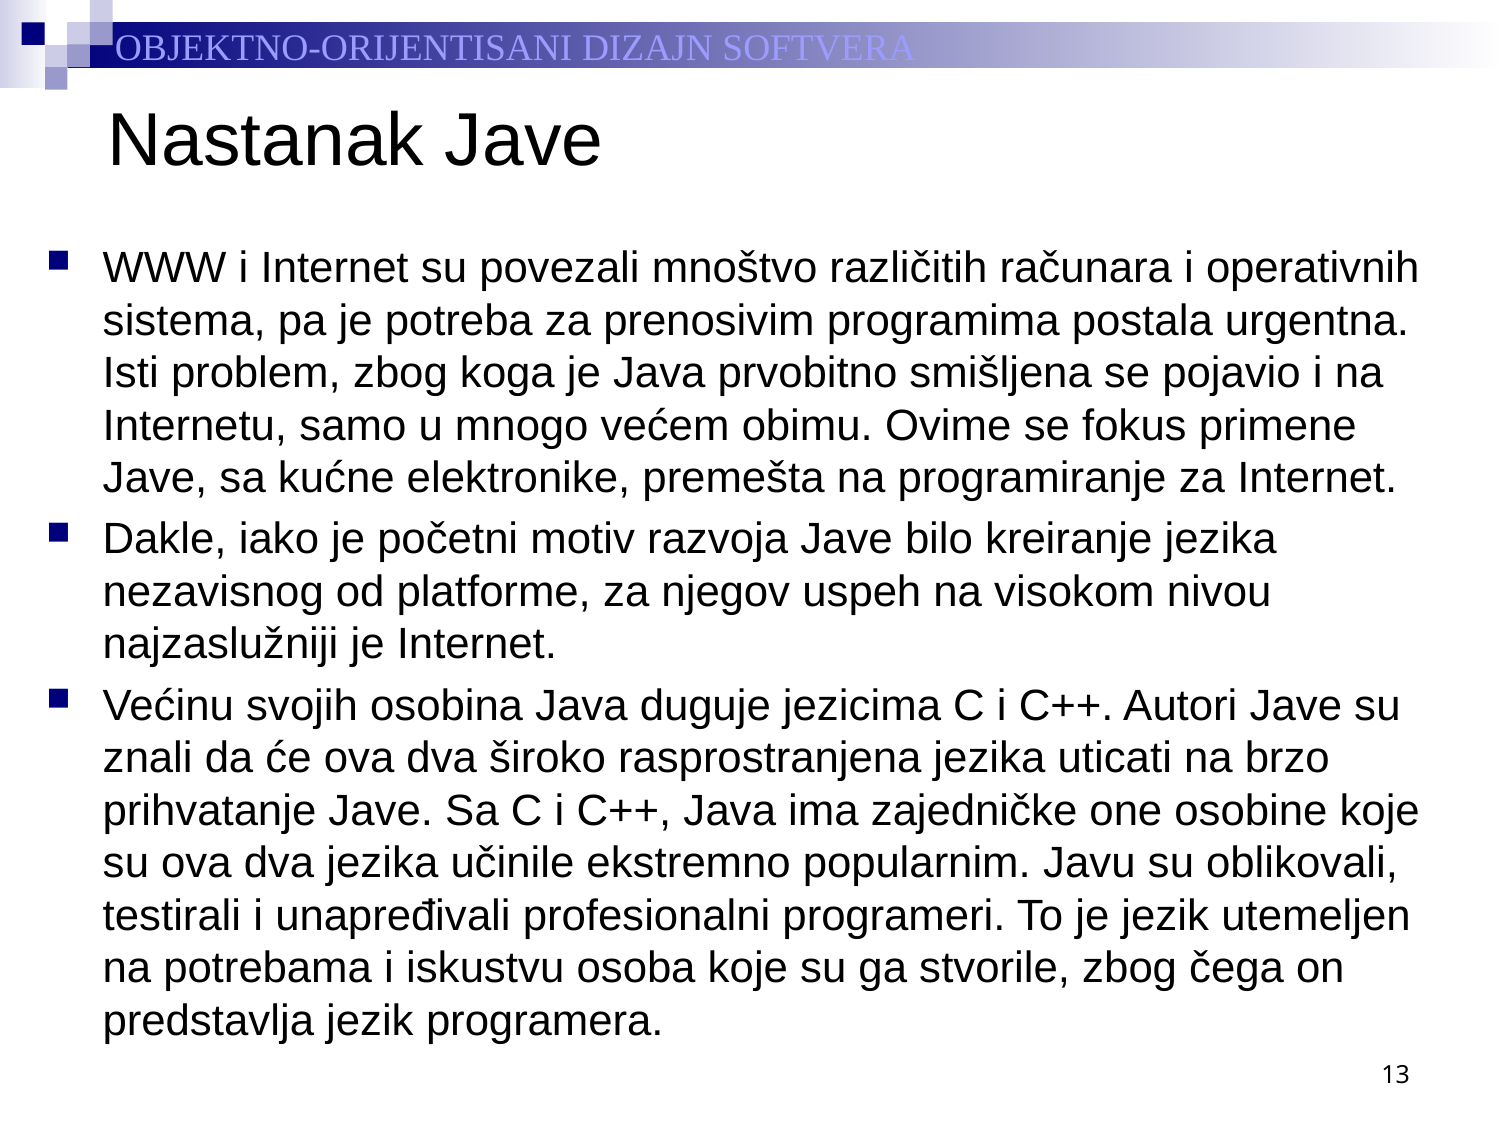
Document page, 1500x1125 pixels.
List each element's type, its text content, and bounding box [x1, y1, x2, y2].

slide_number 13 [1074, 1024, 1426, 1101]
text_box WWW i Internet su povezali mnoštvo različitih računara i operativnih sistema, pa je potreba za prenosivim programima postala urgentna. Isti problem, zbog koga je Java prvobitno smišljena se pojavio i na Internetu, samo u mnogo većem obimu. Ovime se fokus primene Jave, sa kućne elektronike, premešta na programiranje za Internet. Dakle, iako je početni motiv razvoja Jave bilo kreiranje jezika nezavisnog od platforme, za njegov uspeh na visokom nivou najzaslužniji je Internet. Većinu svojih osobina Java duguje jezicima C i C++. Autori Jave su znali da će ova dva široko rasprostranjena jezika uticati na brzo prihvatanje Jave. Sa C i C++, Java ima zajedničke one osobine koje su ova dva jezika učinile ekstremno popularnim. Javu su oblikovali, testirali i unapređivali profesionalni programeri. To je jezik utemeljen na potrebama i iskustvu osoba koje su ga stvorile, zbog čega on predstavlja jezik programera. [31, 231, 1459, 1083]
title Nastanak Jave [92, 75, 1459, 197]
